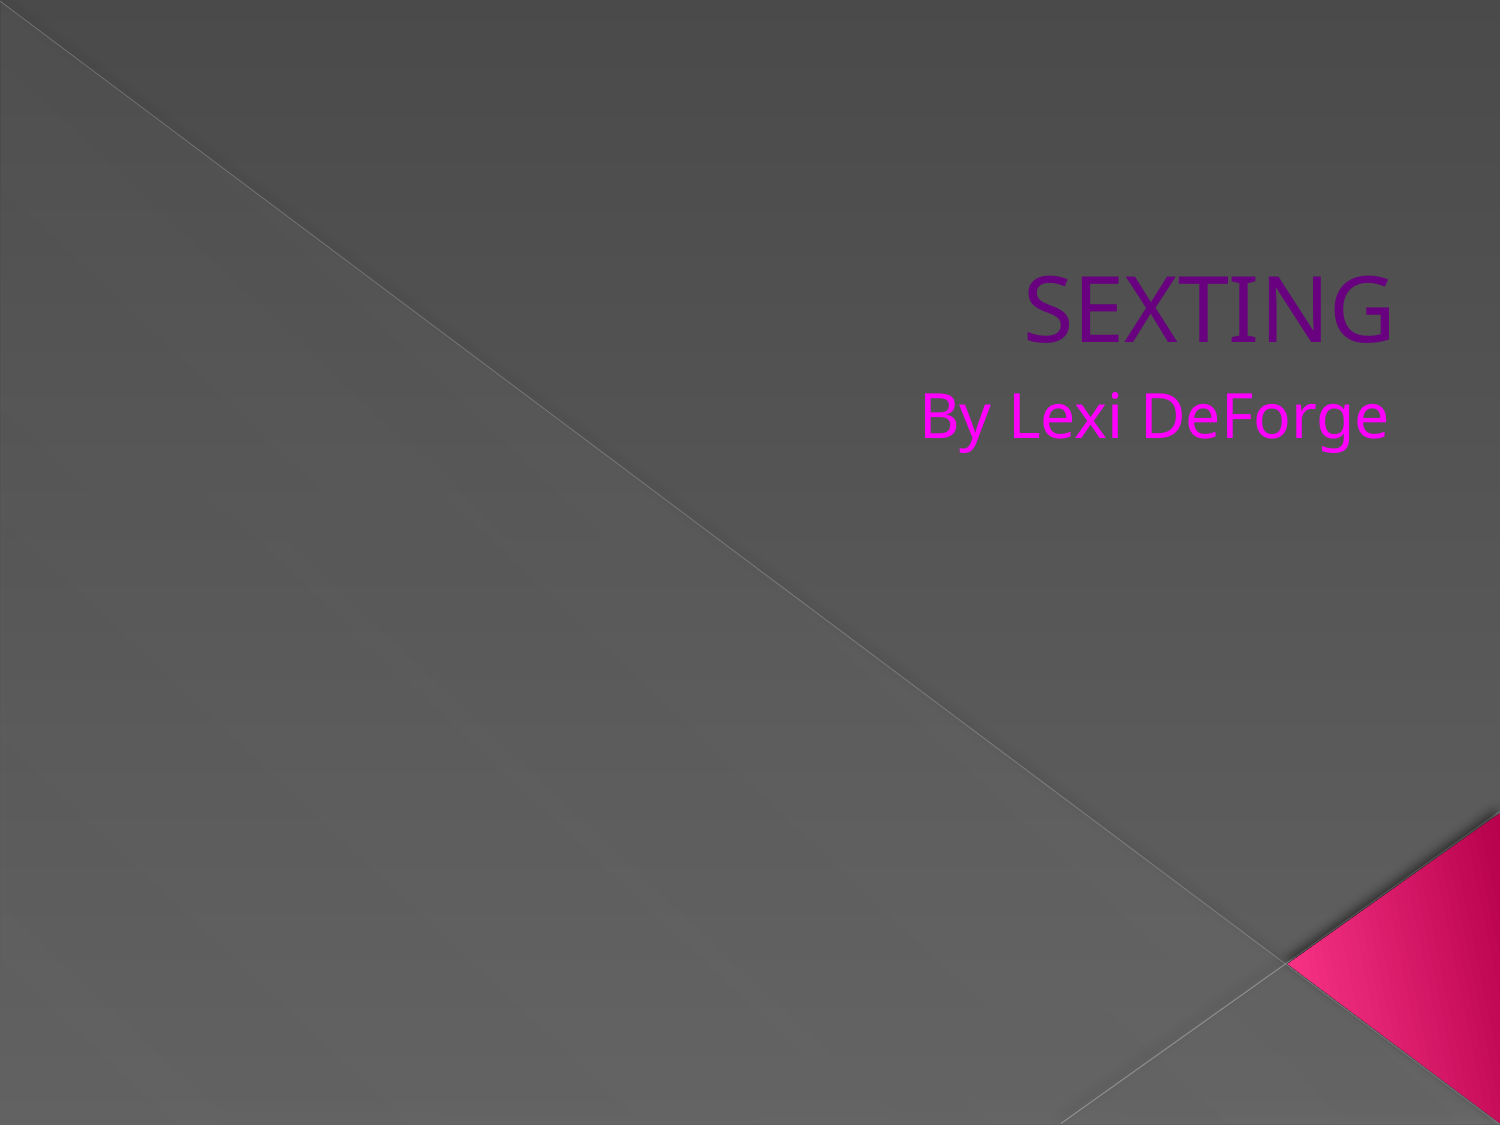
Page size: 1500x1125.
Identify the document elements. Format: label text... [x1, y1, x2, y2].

title SEXTING [88, 127, 1412, 369]
subtitle By Lexi DeForge [88, 369, 1412, 657]
